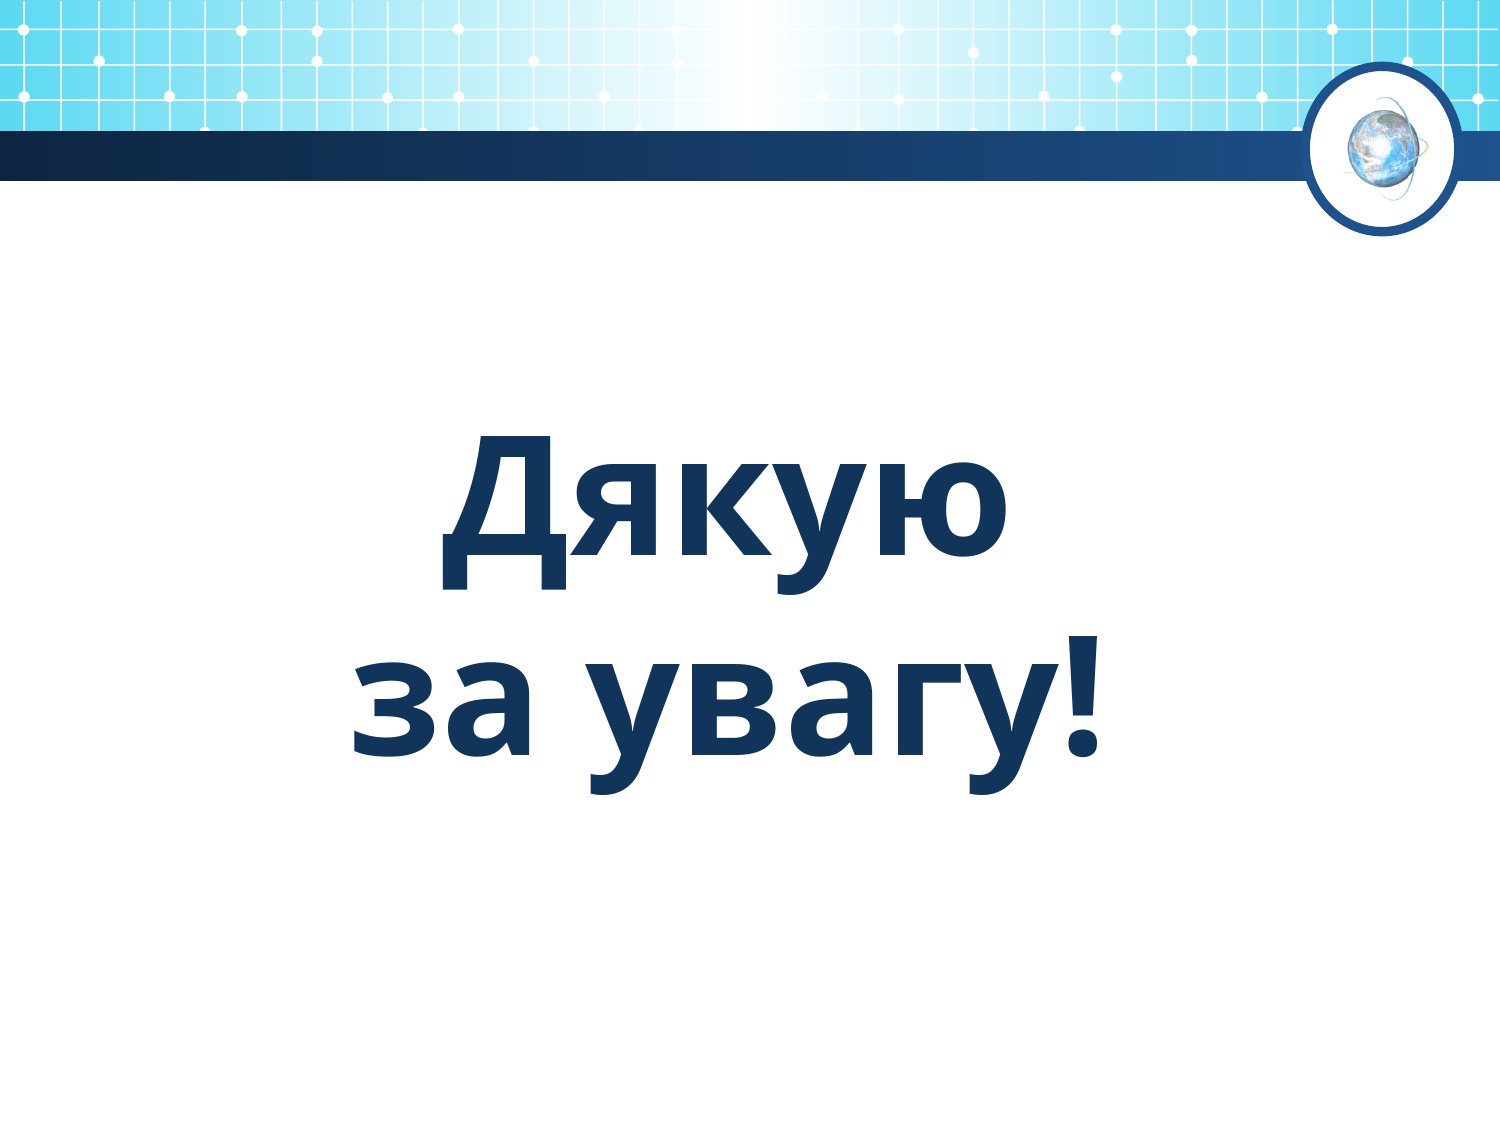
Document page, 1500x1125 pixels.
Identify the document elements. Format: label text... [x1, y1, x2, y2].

picture [1310, 72, 1454, 210]
list Дякую за увагу! [75, 201, 1425, 1038]
